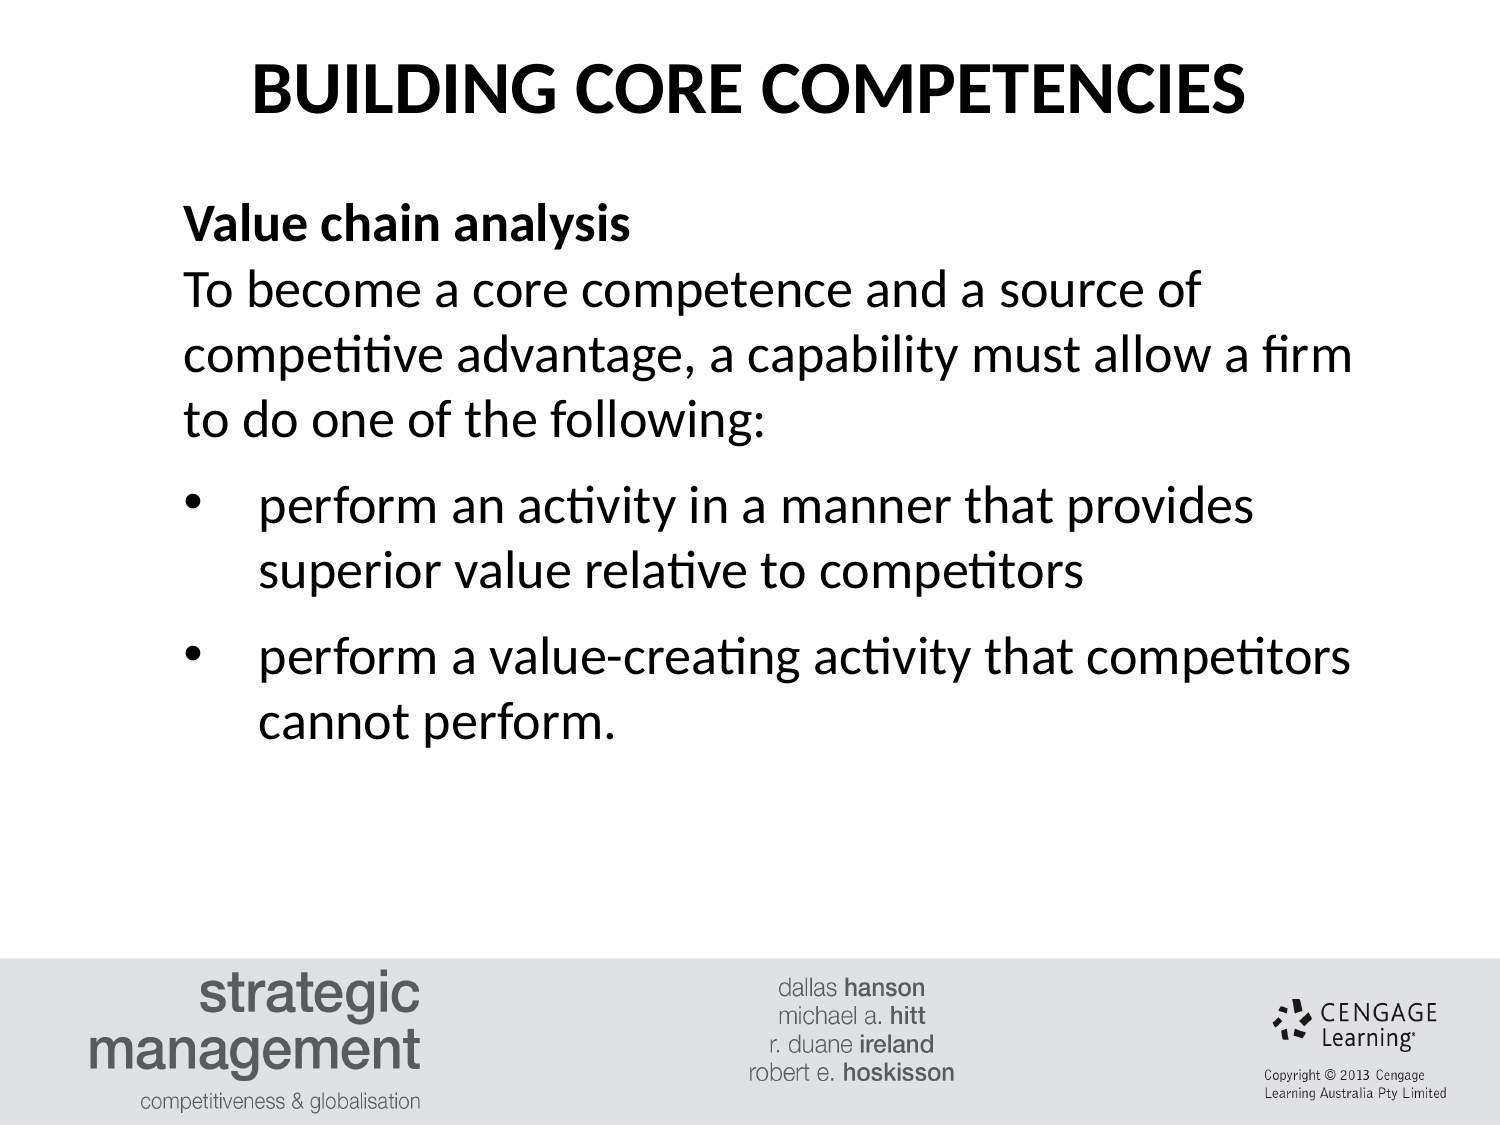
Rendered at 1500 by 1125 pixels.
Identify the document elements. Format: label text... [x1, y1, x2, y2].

text_box BUILDING CORE COMPETENCIES [168, 31, 1332, 136]
text_box Value chain analysis To become a core competence and a source of competitive advantage, a capability must allow a firm to do one of the following: perform an activity in a manner that provides superior value relative to competitors perform a value-creating activity that competitors cannot perform. [168, 173, 1382, 1012]
picture [0, 0, 1500, 1125]
